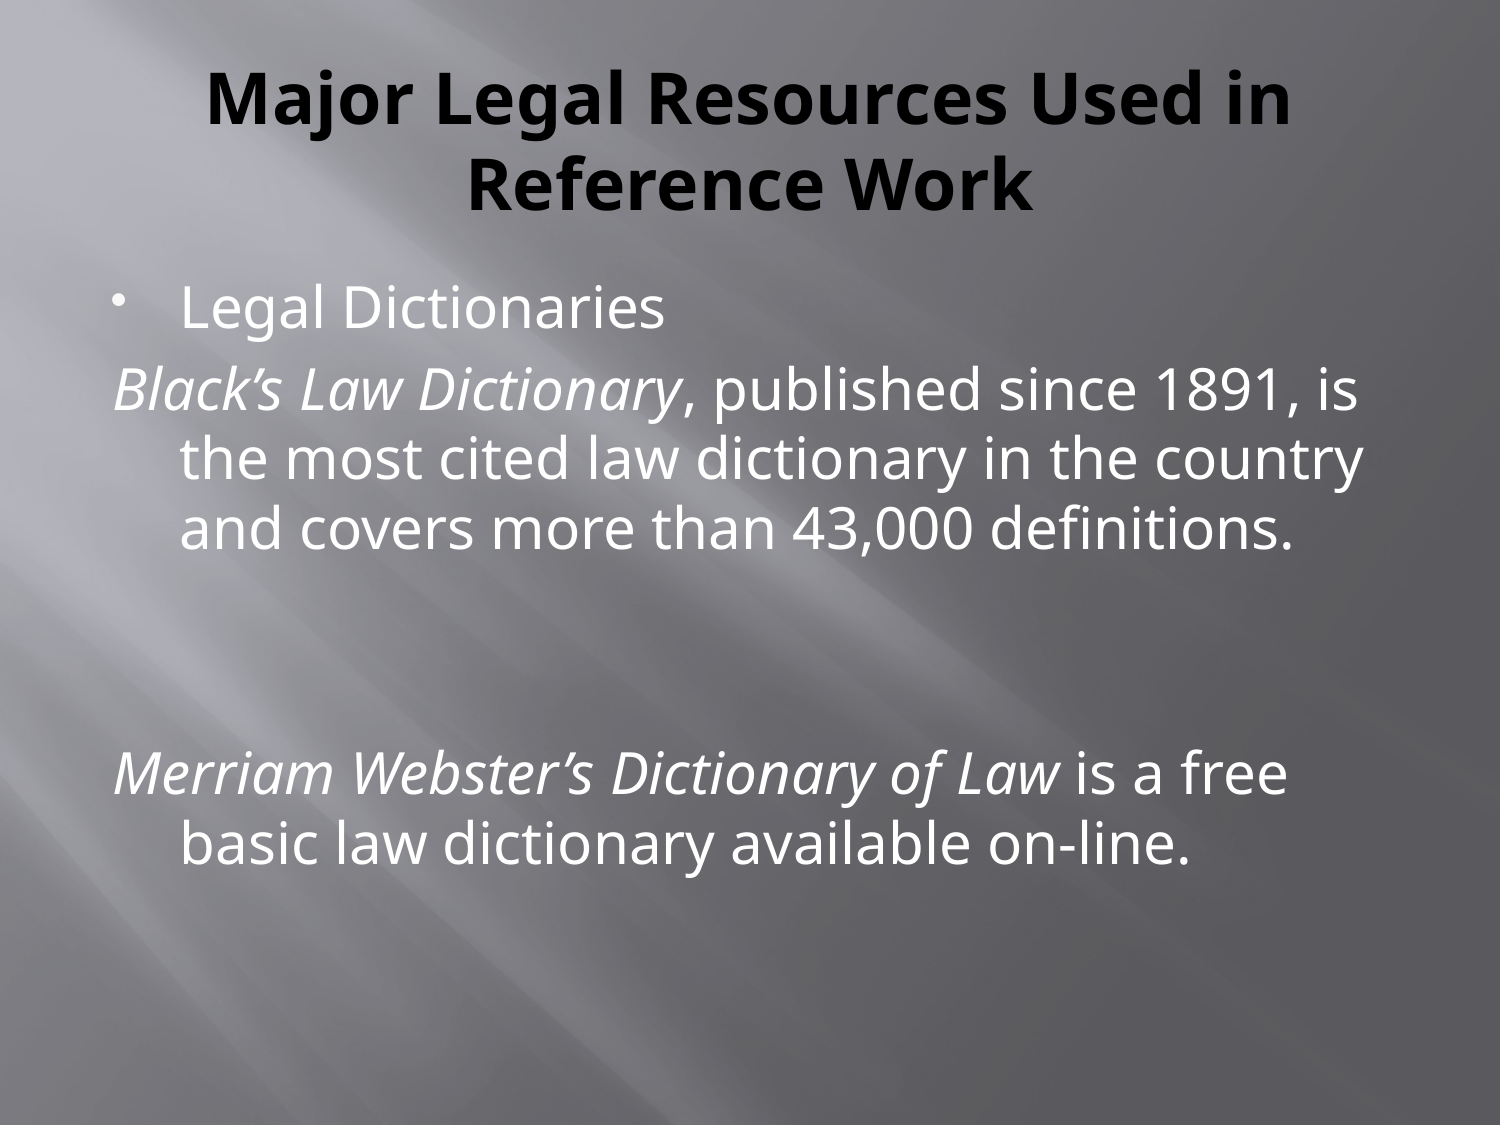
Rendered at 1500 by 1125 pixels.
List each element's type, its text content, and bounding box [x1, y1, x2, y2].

list Legal Dictionaries Black’s Law Dictionary, published since 1891, is the most cited law dictionary in the country and covers more than 43,000 definitions. Merriam Webster’s Dictionary of Law is a free basic law dictionary available on-line. [75, 262, 1425, 1035]
title Major Legal Resources Used in Reference Work [75, 45, 1425, 233]
